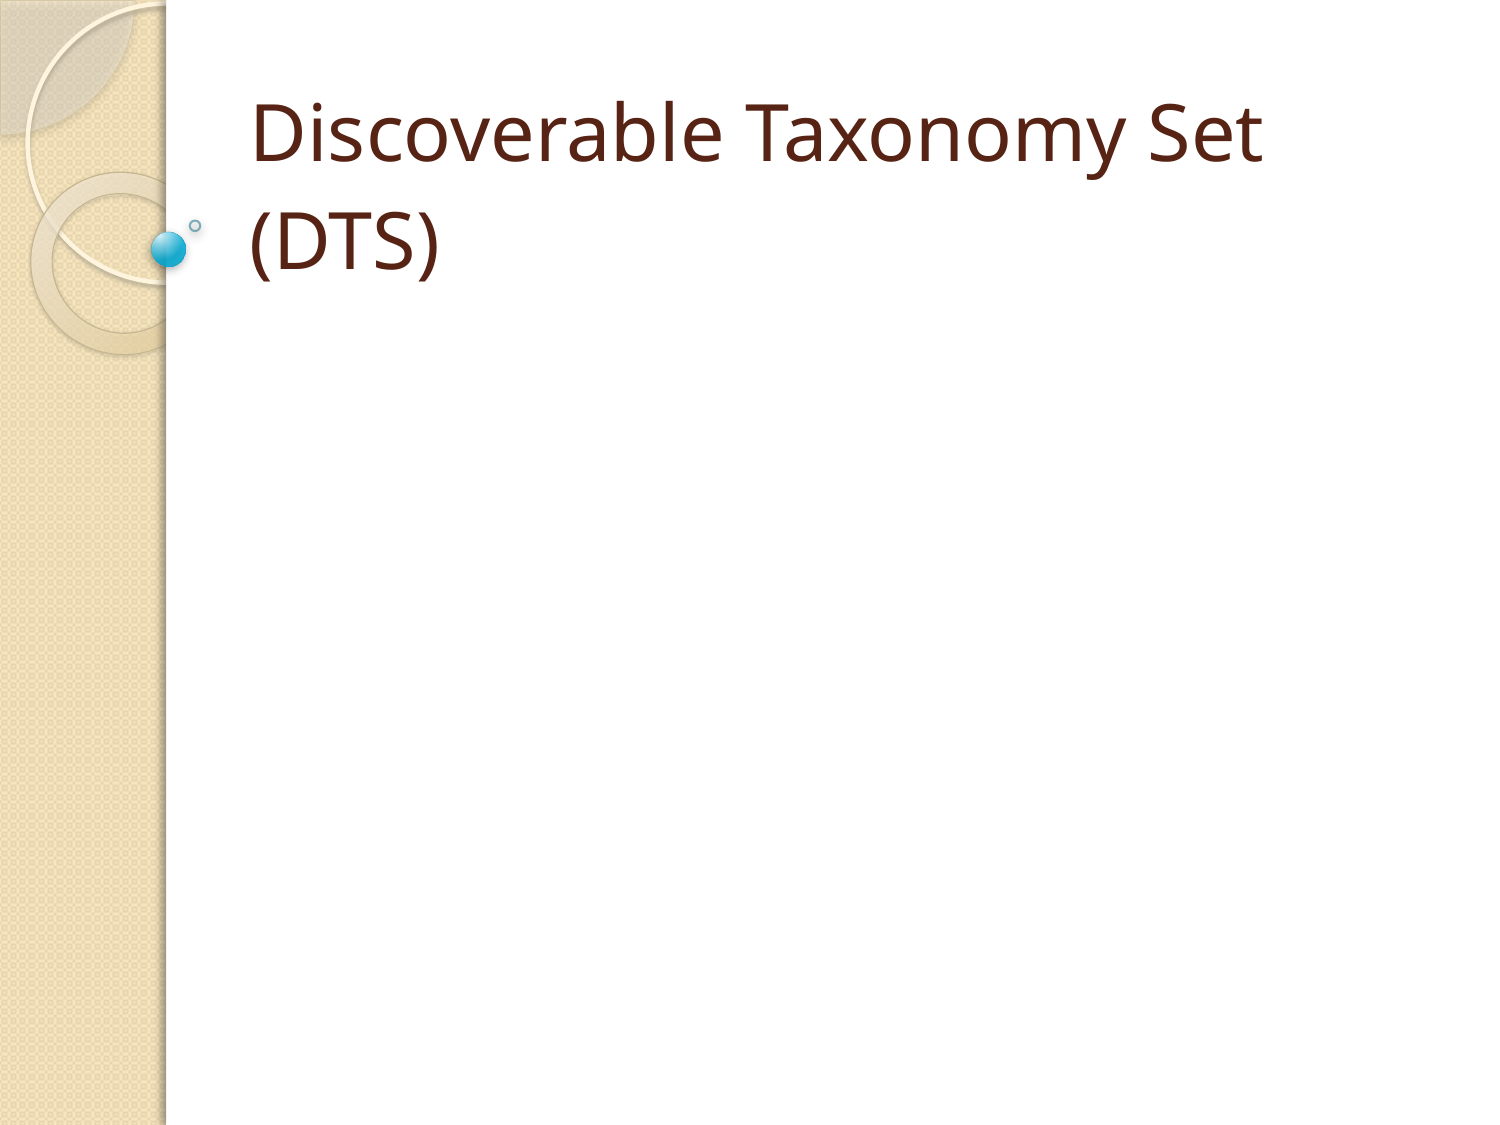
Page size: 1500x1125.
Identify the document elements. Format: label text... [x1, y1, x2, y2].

title Discoverable Taxonomy Set (DTS) [234, 59, 1450, 301]
